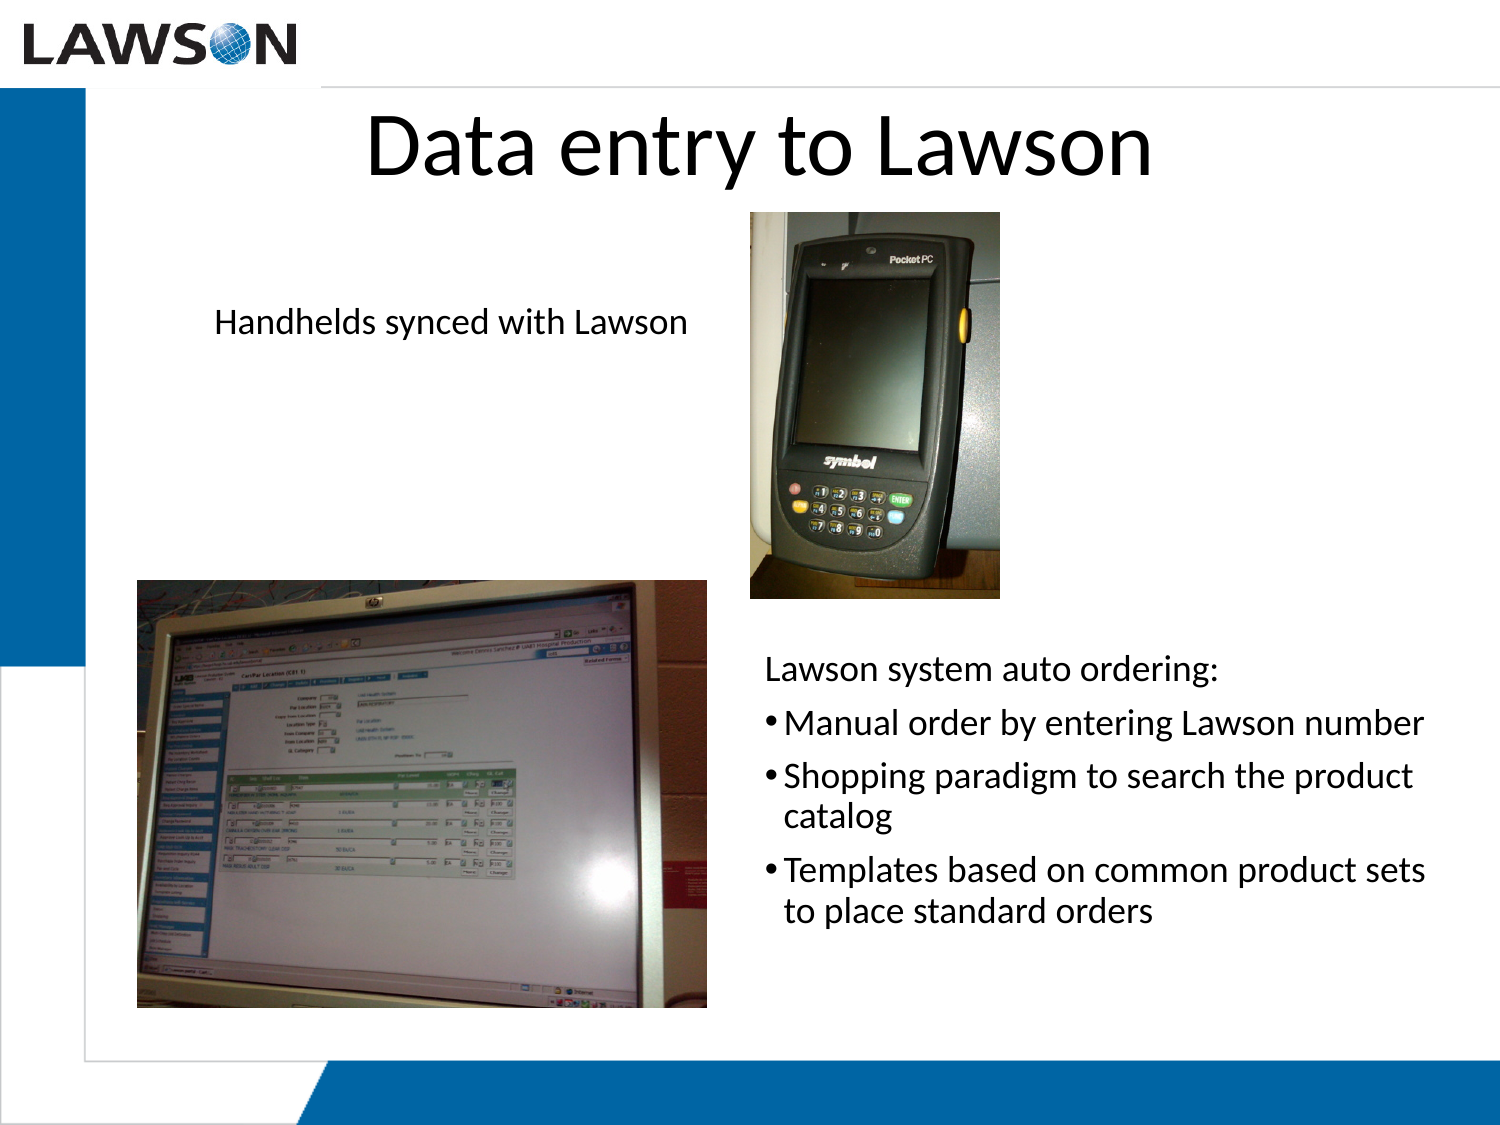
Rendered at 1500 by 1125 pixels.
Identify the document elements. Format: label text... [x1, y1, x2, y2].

text_box Lawson system auto ordering: Manual order by entering Lawson number Shopping paradigm to search the product catalog Templates based on common product sets to place standard orders [749, 641, 1465, 993]
picture [0, 0, 1500, 1125]
title Data entry to Lawson [96, 45, 1425, 233]
text_box Handhelds synced with Lawson [199, 295, 704, 351]
